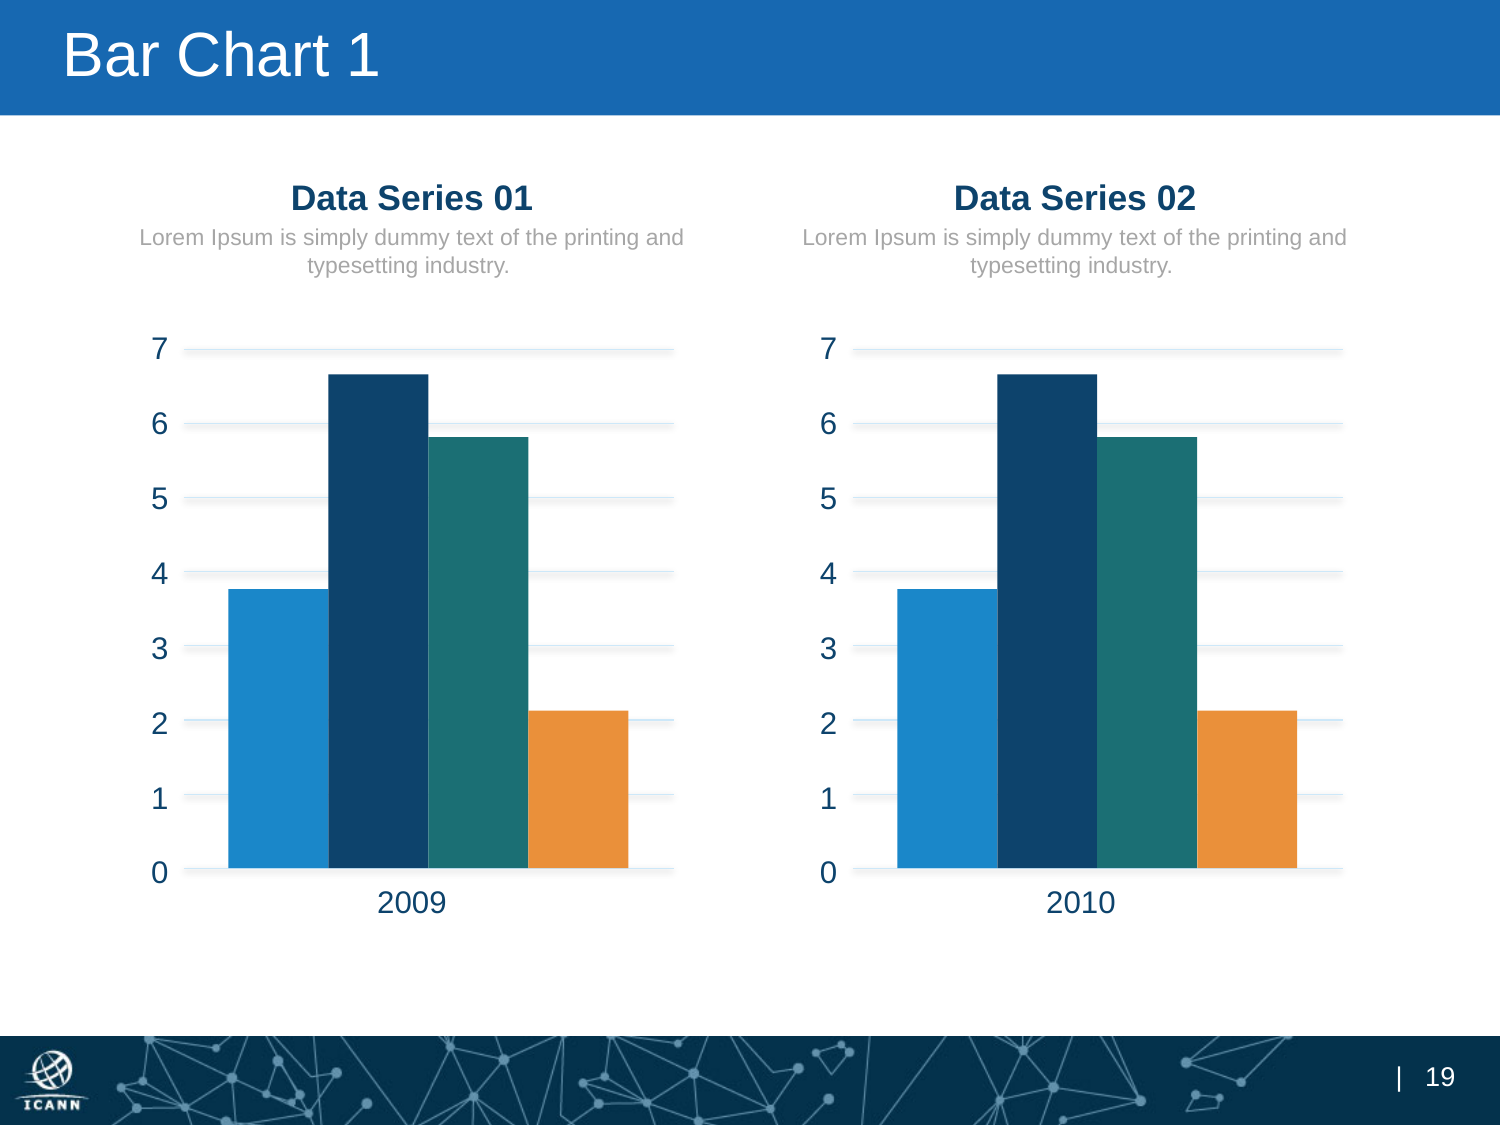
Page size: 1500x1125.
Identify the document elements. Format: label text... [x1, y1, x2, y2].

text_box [787, 179, 1369, 954]
title Bar Chart 1 [0, 0, 1500, 116]
picture [0, 1036, 1500, 1125]
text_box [122, 179, 700, 954]
